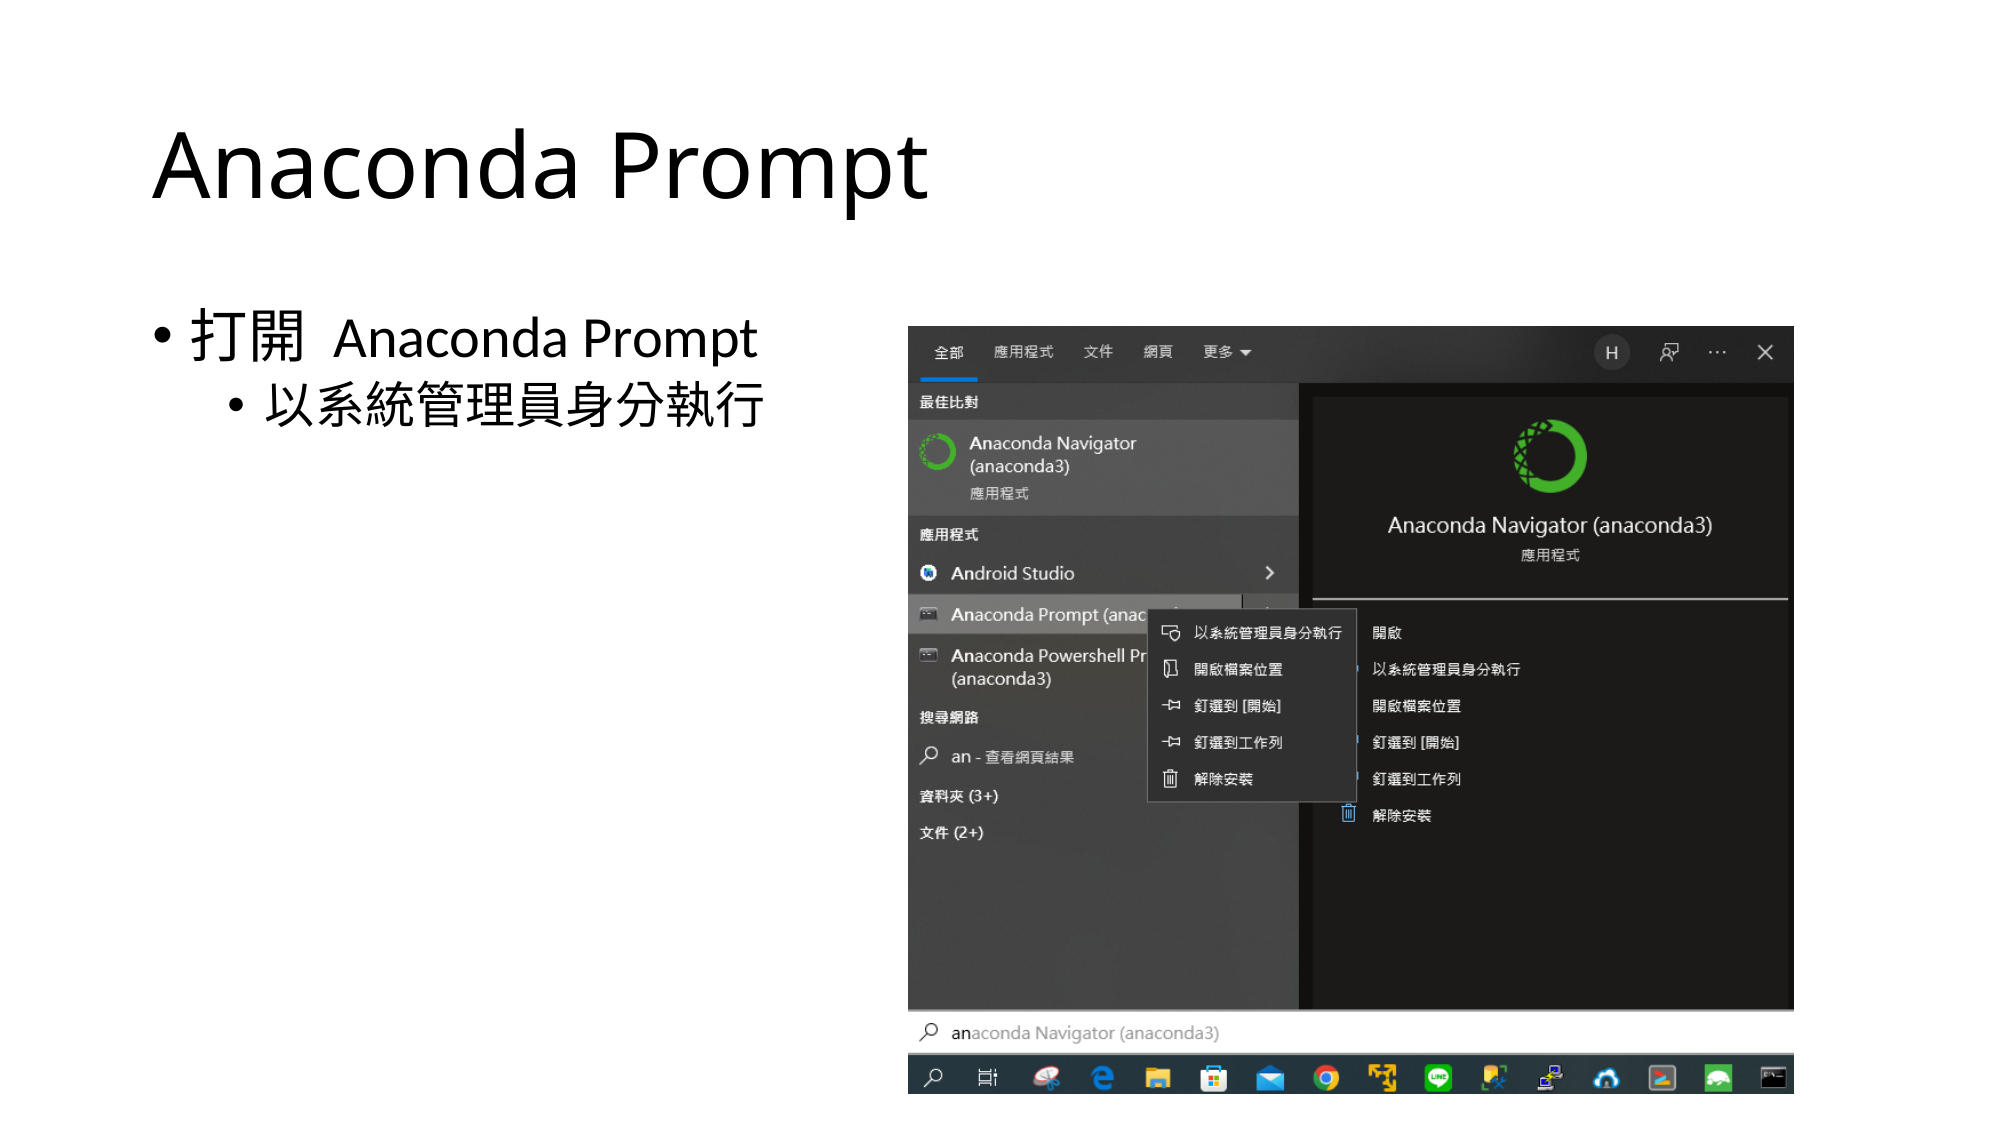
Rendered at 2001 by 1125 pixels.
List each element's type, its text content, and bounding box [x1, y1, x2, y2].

title Anaconda Prompt [137, 59, 1863, 278]
list 打開 Anaconda Prompt 以系統管理員身分執行 [137, 299, 1863, 1014]
picture [908, 326, 1794, 1094]
